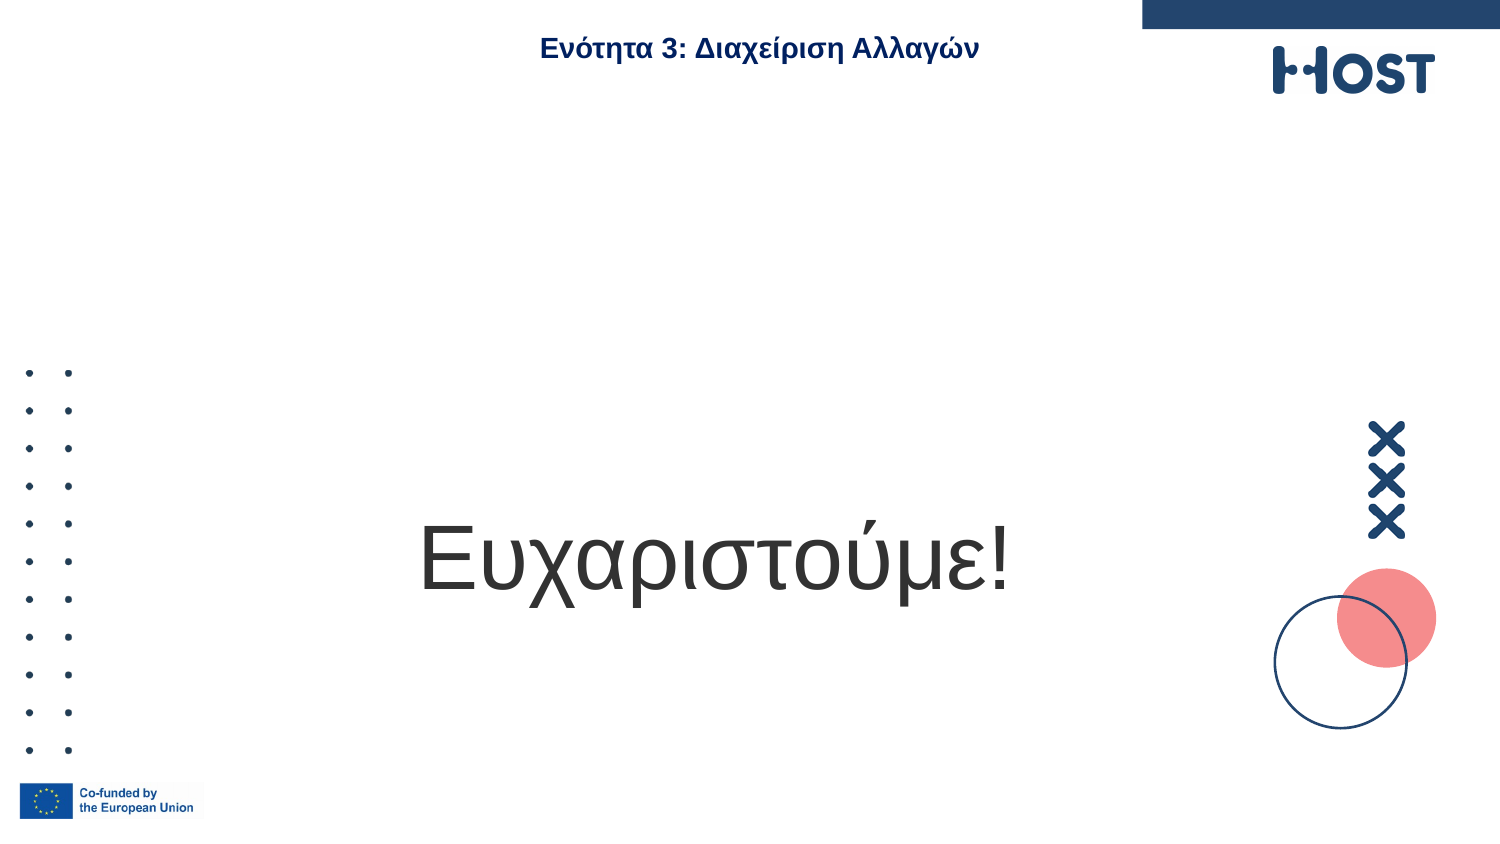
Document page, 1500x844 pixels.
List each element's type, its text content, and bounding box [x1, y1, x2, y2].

picture [1368, 421, 1405, 539]
picture [1273, 46, 1435, 94]
text_box Ευχαριστούμε! [410, 264, 1021, 609]
text_box Ενότητα 3: Διαχείριση Αλλαγών [525, 10, 996, 73]
picture [0, 370, 204, 820]
